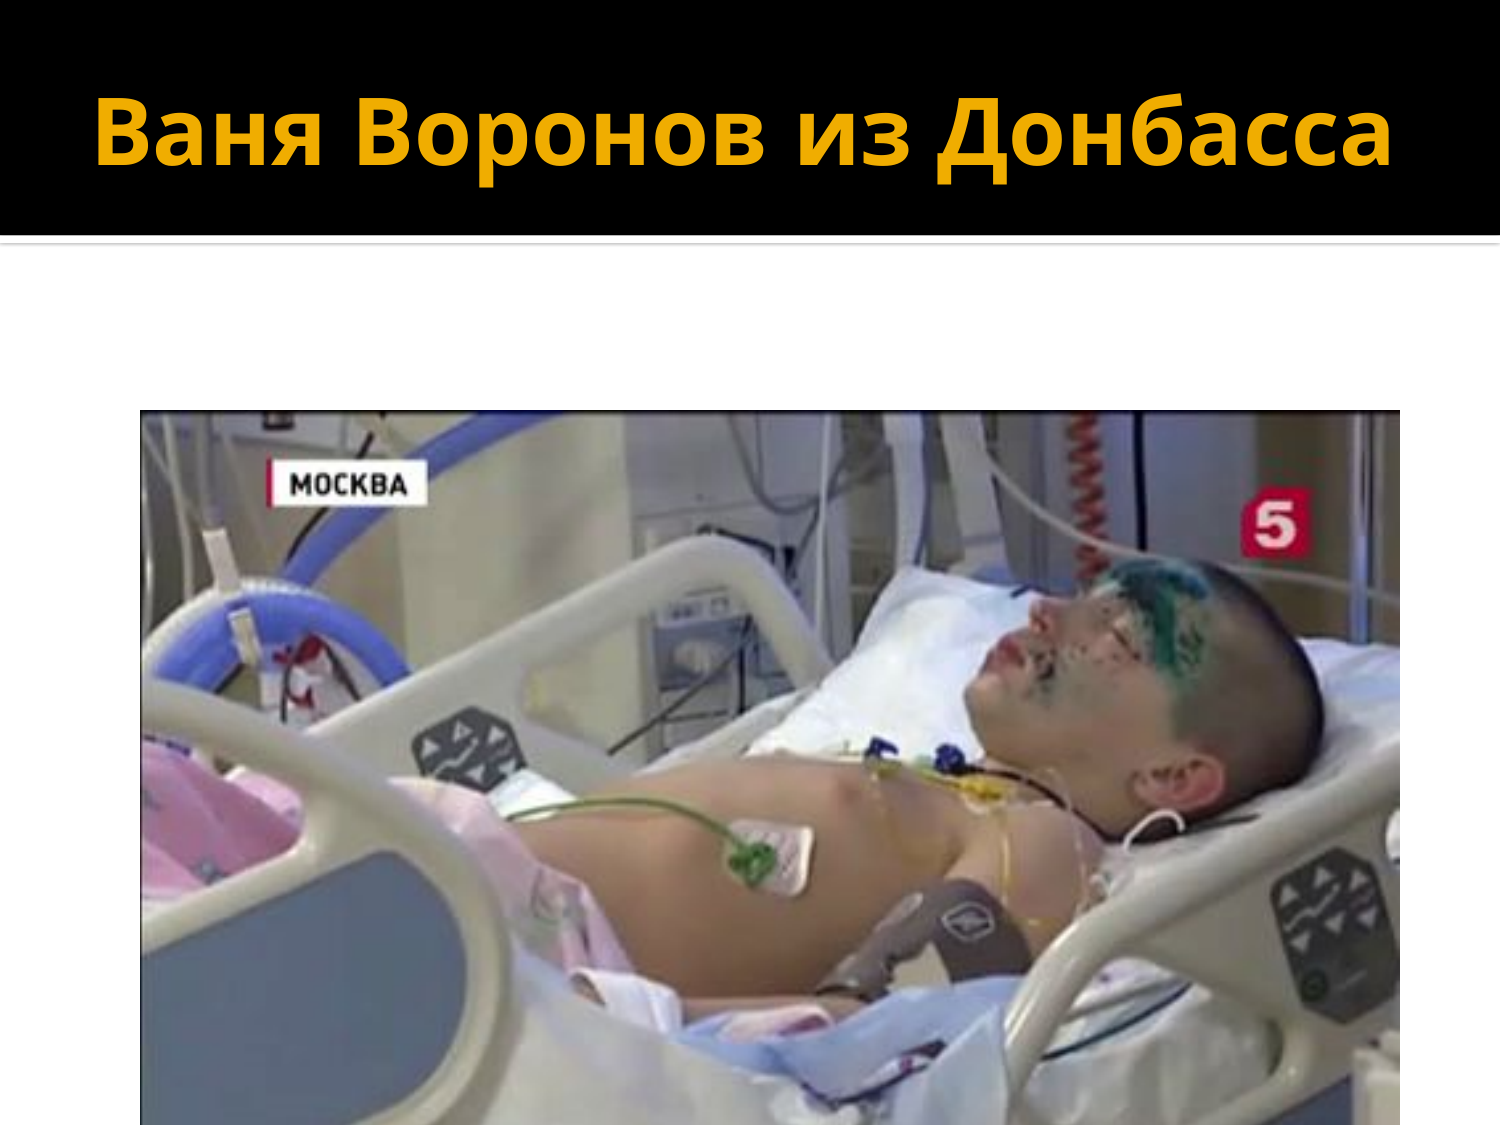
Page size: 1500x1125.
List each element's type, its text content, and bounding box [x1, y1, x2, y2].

picture [140, 410, 1400, 1125]
title Ваня Воронов из Донбасса [75, 25, 1425, 231]
